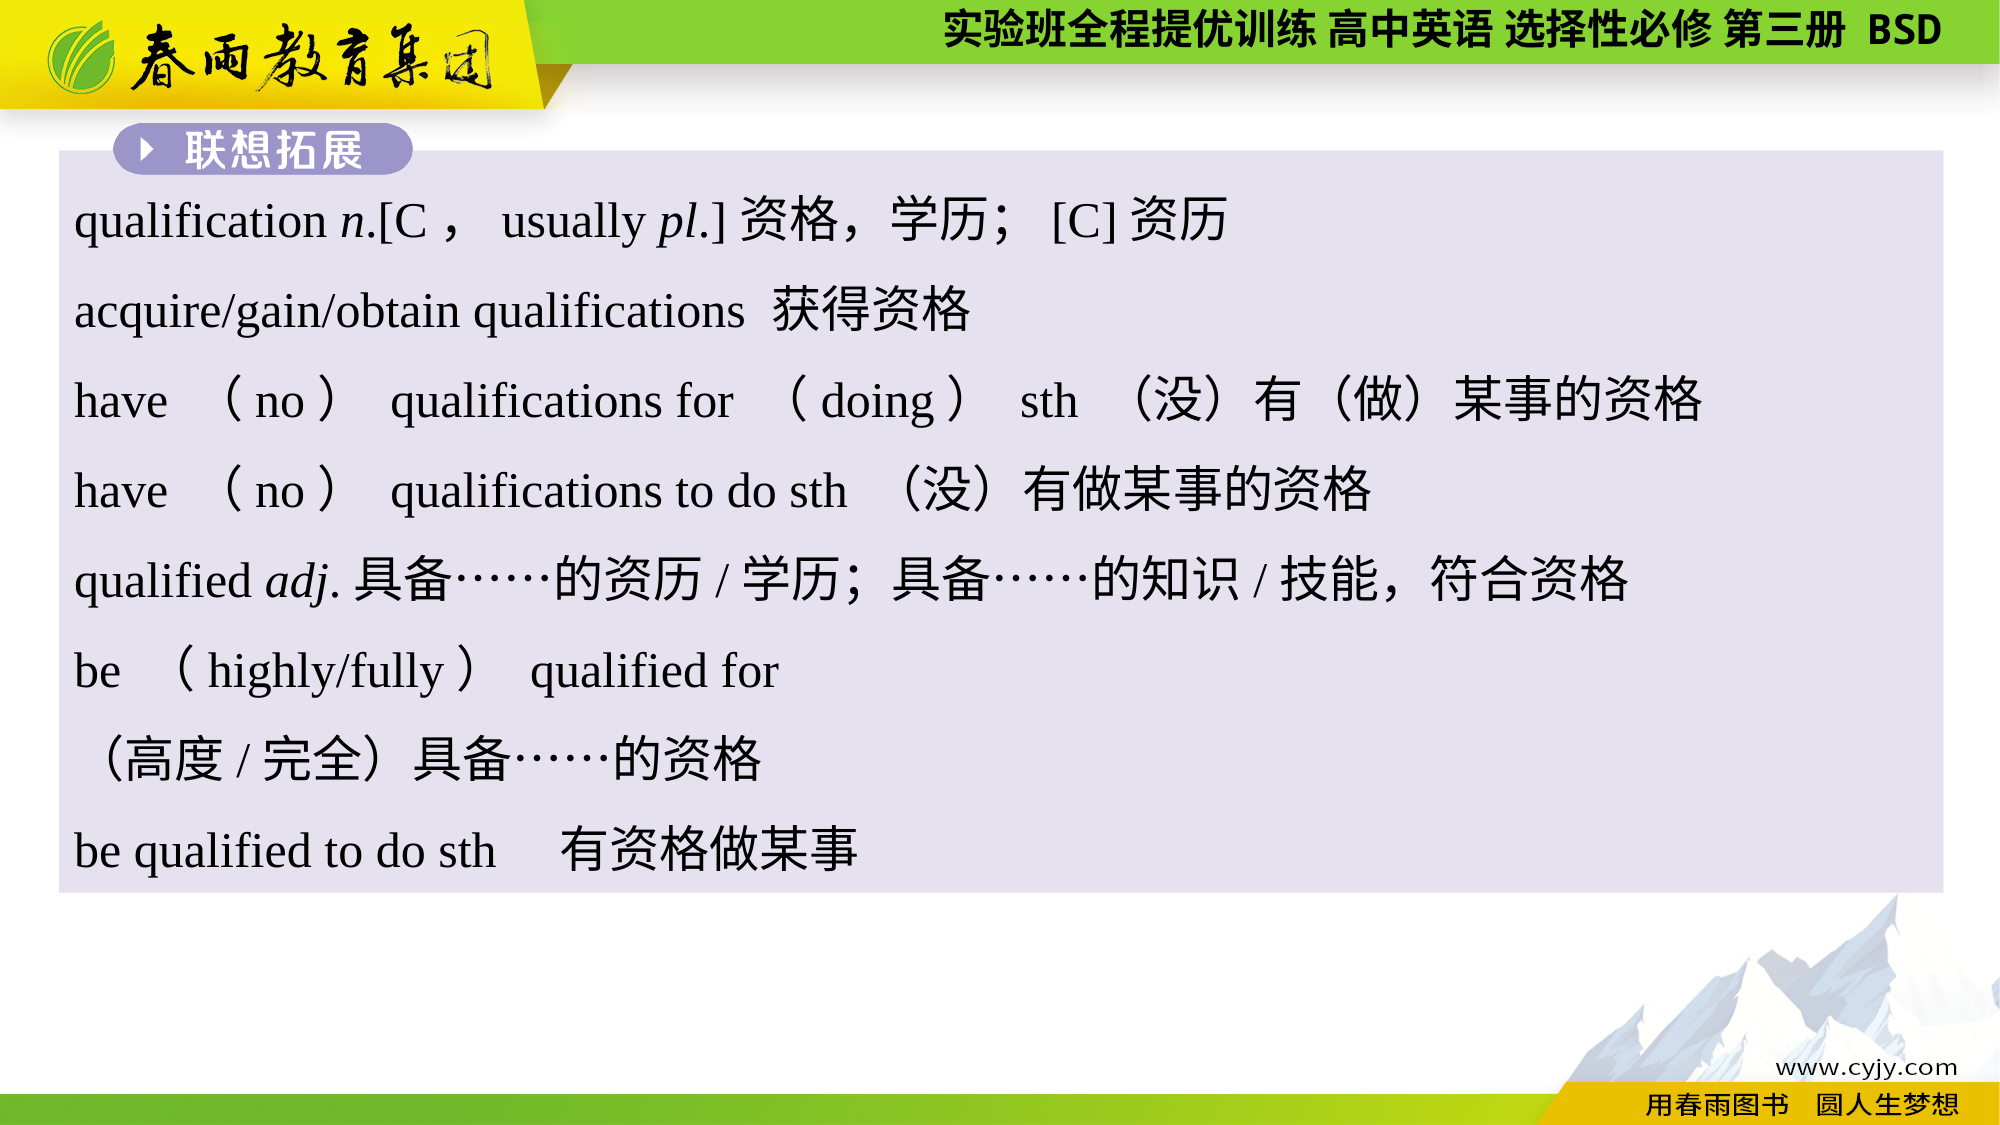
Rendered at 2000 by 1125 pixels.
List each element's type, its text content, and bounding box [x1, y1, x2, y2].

picture [0, 0, 2000, 1125]
list qualification n.[C，usually pl.]资格，学历；[C]资历 acquire/gain/obtain qualifications 获得资格 have （no） qualifications for （doing） sth （没）有（做）某事的资格 have （no） qualifications to do sth （没）有做某事的资格 qualified adj.具备……的资历/学历；具备……的知识/技能，符合资格 be （highly/fully） qualified for （高度/完全）具备……的资格 be qualified to do sth 有资格做某事 [59, 150, 1944, 893]
